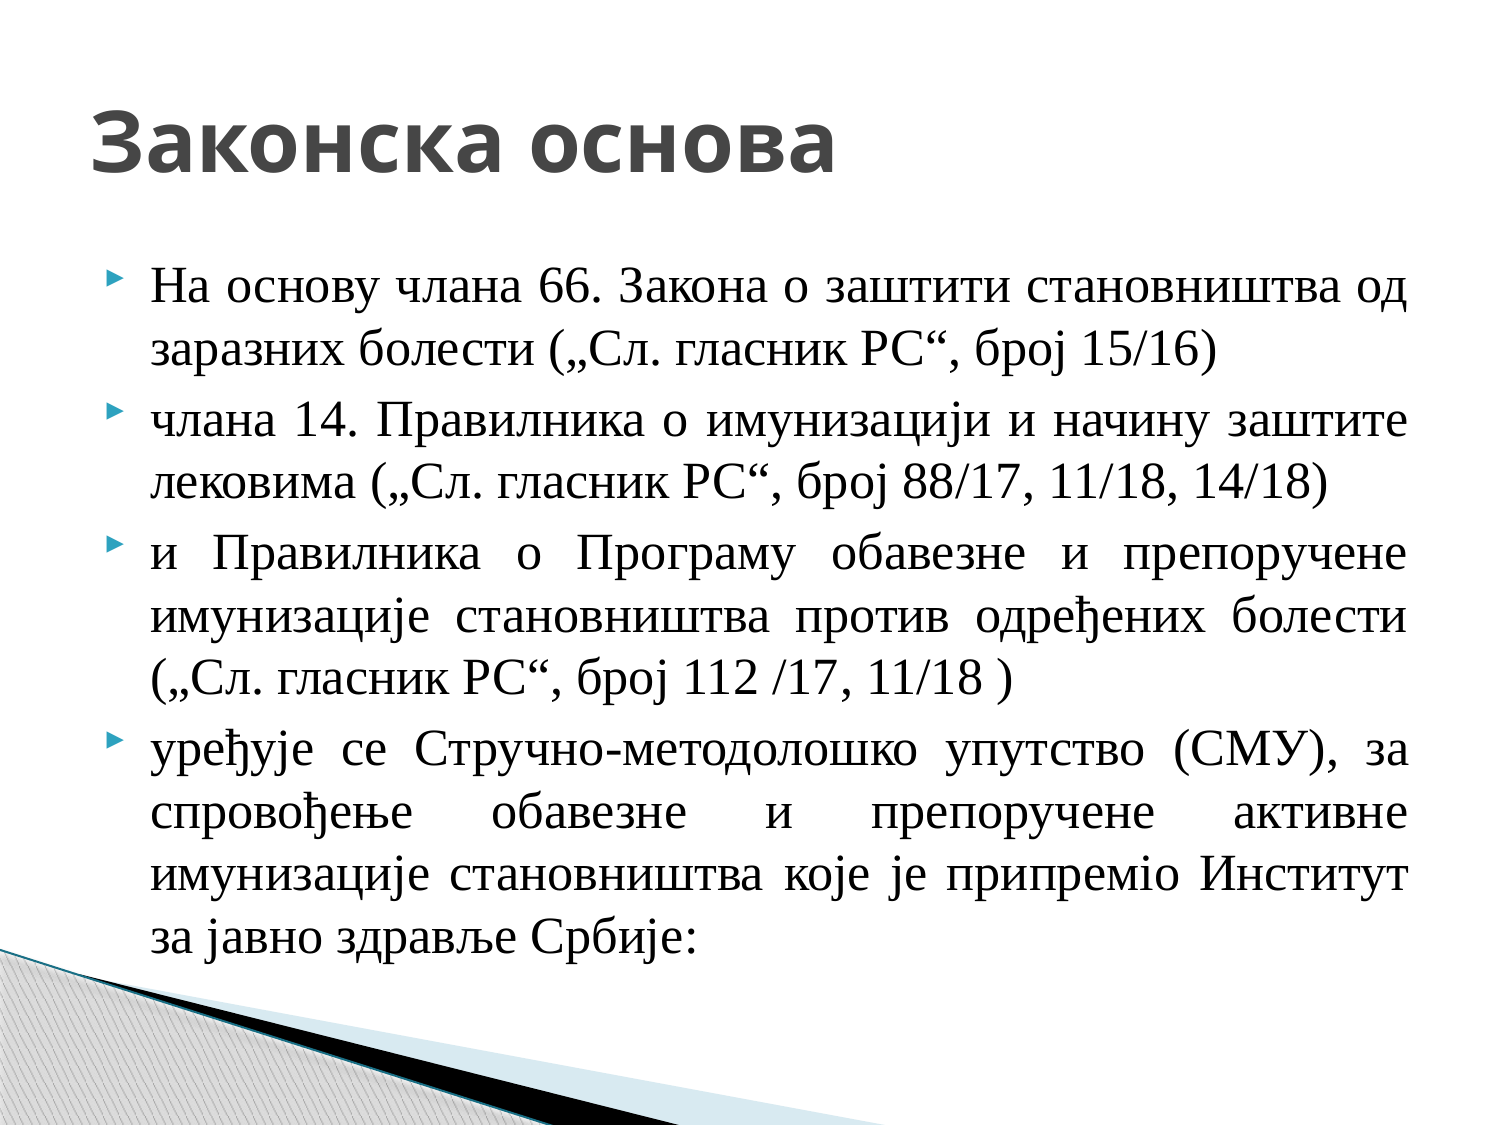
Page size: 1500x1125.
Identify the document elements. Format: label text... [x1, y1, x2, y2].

list На основу члана 66. Закона о заштити становништва од заразних болести („Сл. гласник РС“, број 15/16) члана 14. Правилника о имунизацији и начину заштите лековима („Сл. гласник РС“, број 88/17, 11/18, 14/18) и Правилника о Програму обавезне и препоручене имунизације становништва против одређених болести („Сл. гласник РС“, број 112 /17, 11/18 ) уређује се Стручно-методолошко упутство (СМУ), за спровођење обавезне и препоручене активне имунизације становништва које je припремio Институт за јавно здравље Србије: [75, 243, 1425, 986]
title Законска основа [75, 45, 1425, 233]
